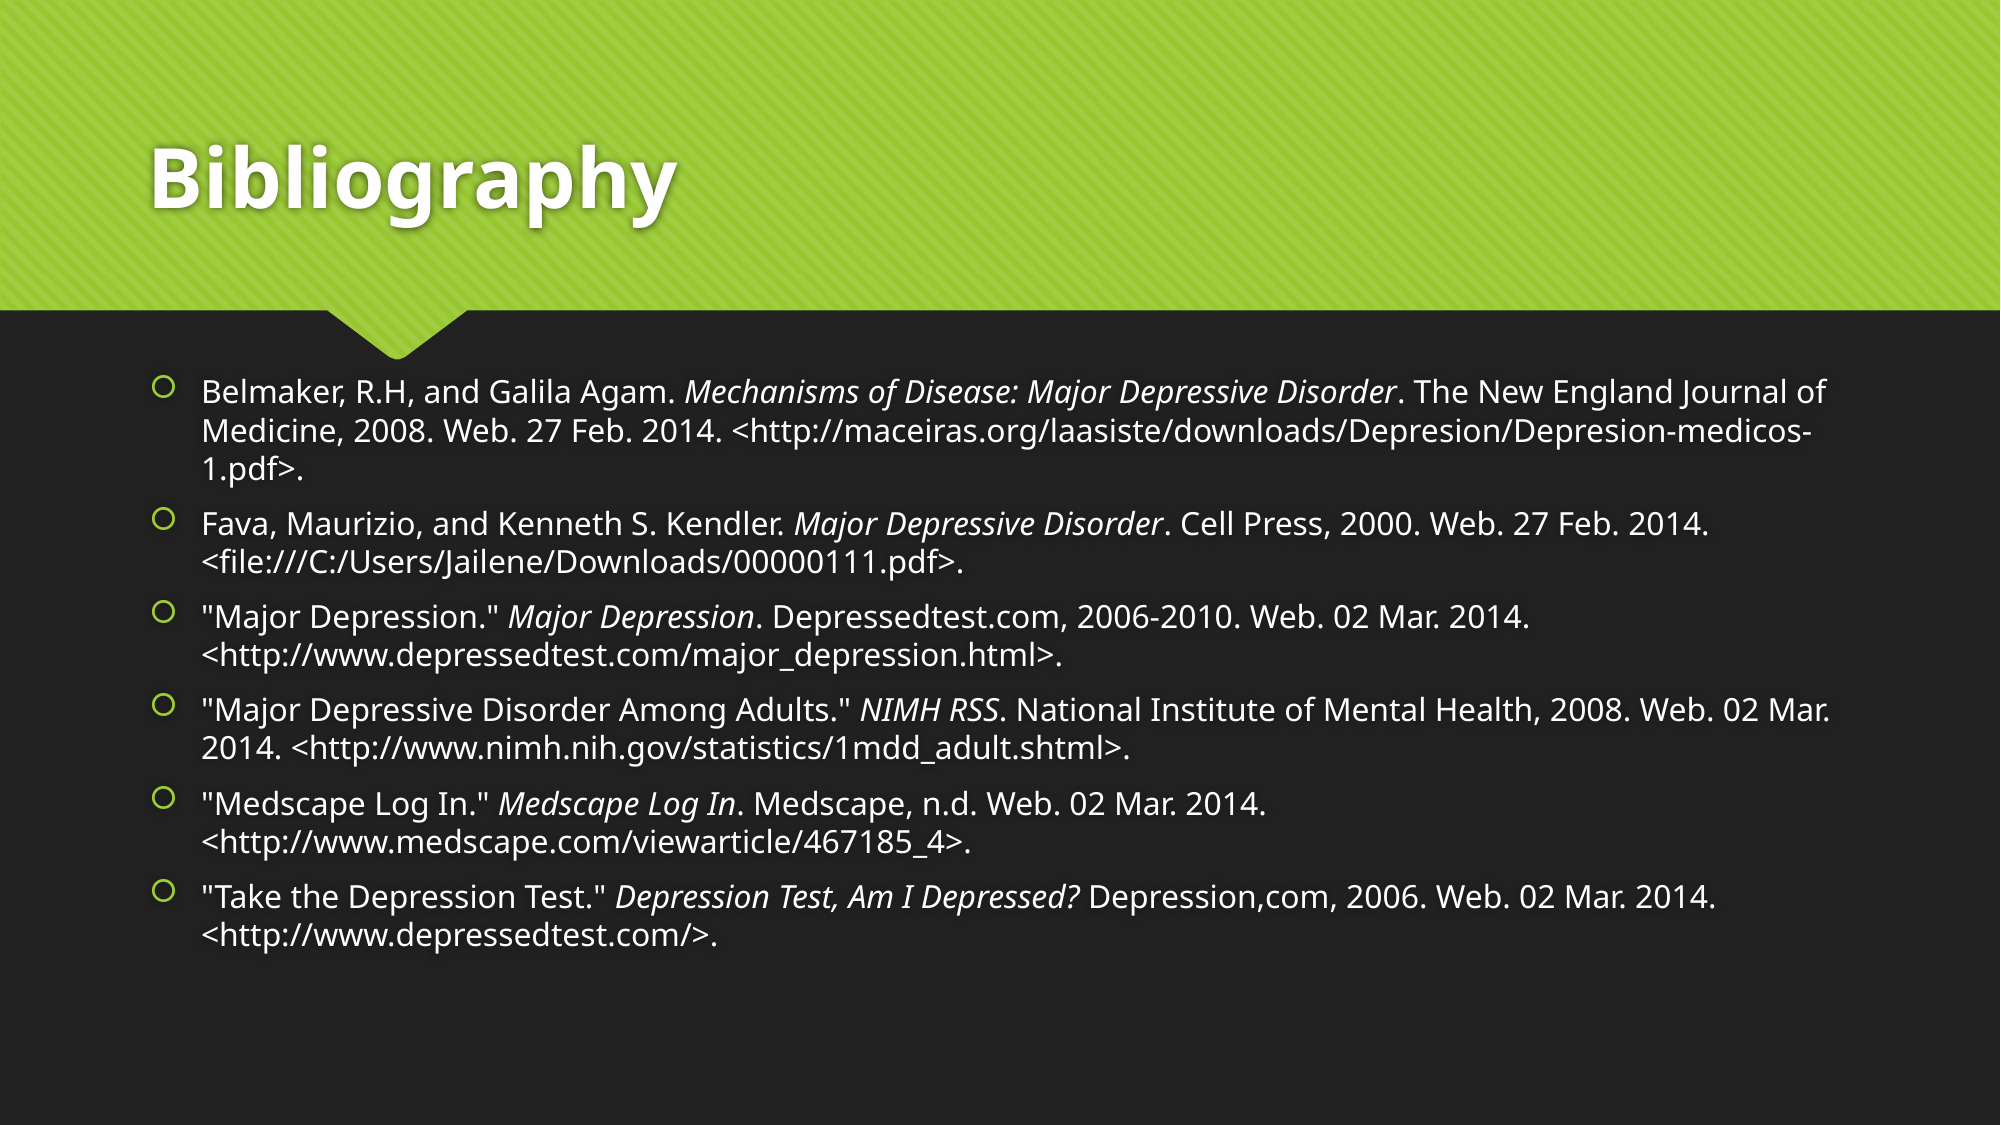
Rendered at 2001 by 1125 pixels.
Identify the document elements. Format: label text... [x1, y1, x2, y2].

list Belmaker, R.H, and Galila Agam. Mechanisms of Disease: Major Depressive Disorder. The New England Journal of Medicine, 2008. Web. 27 Feb. 2014. <http://maceiras.org/laasiste/downloads/Depresion/Depresion-medicos-1.pdf>. Fava, Maurizio, and Kenneth S. Kendler. Major Depressive Disorder. Cell Press, 2000. Web. 27 Feb. 2014. <file:///C:/Users/Jailene/Downloads/00000111.pdf>. "Major Depression." Major Depression. Depressedtest.com, 2006-2010. Web. 02 Mar. 2014. <http://www.depressedtest.com/major_depression.html>. "Major Depressive Disorder Among Adults." NIMH RSS. National Institute of Mental Health, 2008. Web. 02 Mar. 2014. <http://www.nimh.nih.gov/statistics/1mdd_adult.shtml>. "Medscape Log In." Medscape Log In. Medscape, n.d. Web. 02 Mar. 2014. <http://www.medscape.com/viewarticle/467185_4>. "Take the Depression Test." Depression Test, Am I Depressed? Depression,com, 2006. Web. 02 Mar. 2014. <http://www.depressedtest.com/>. [134, 364, 1866, 962]
title Bibliography [132, 73, 1868, 233]
